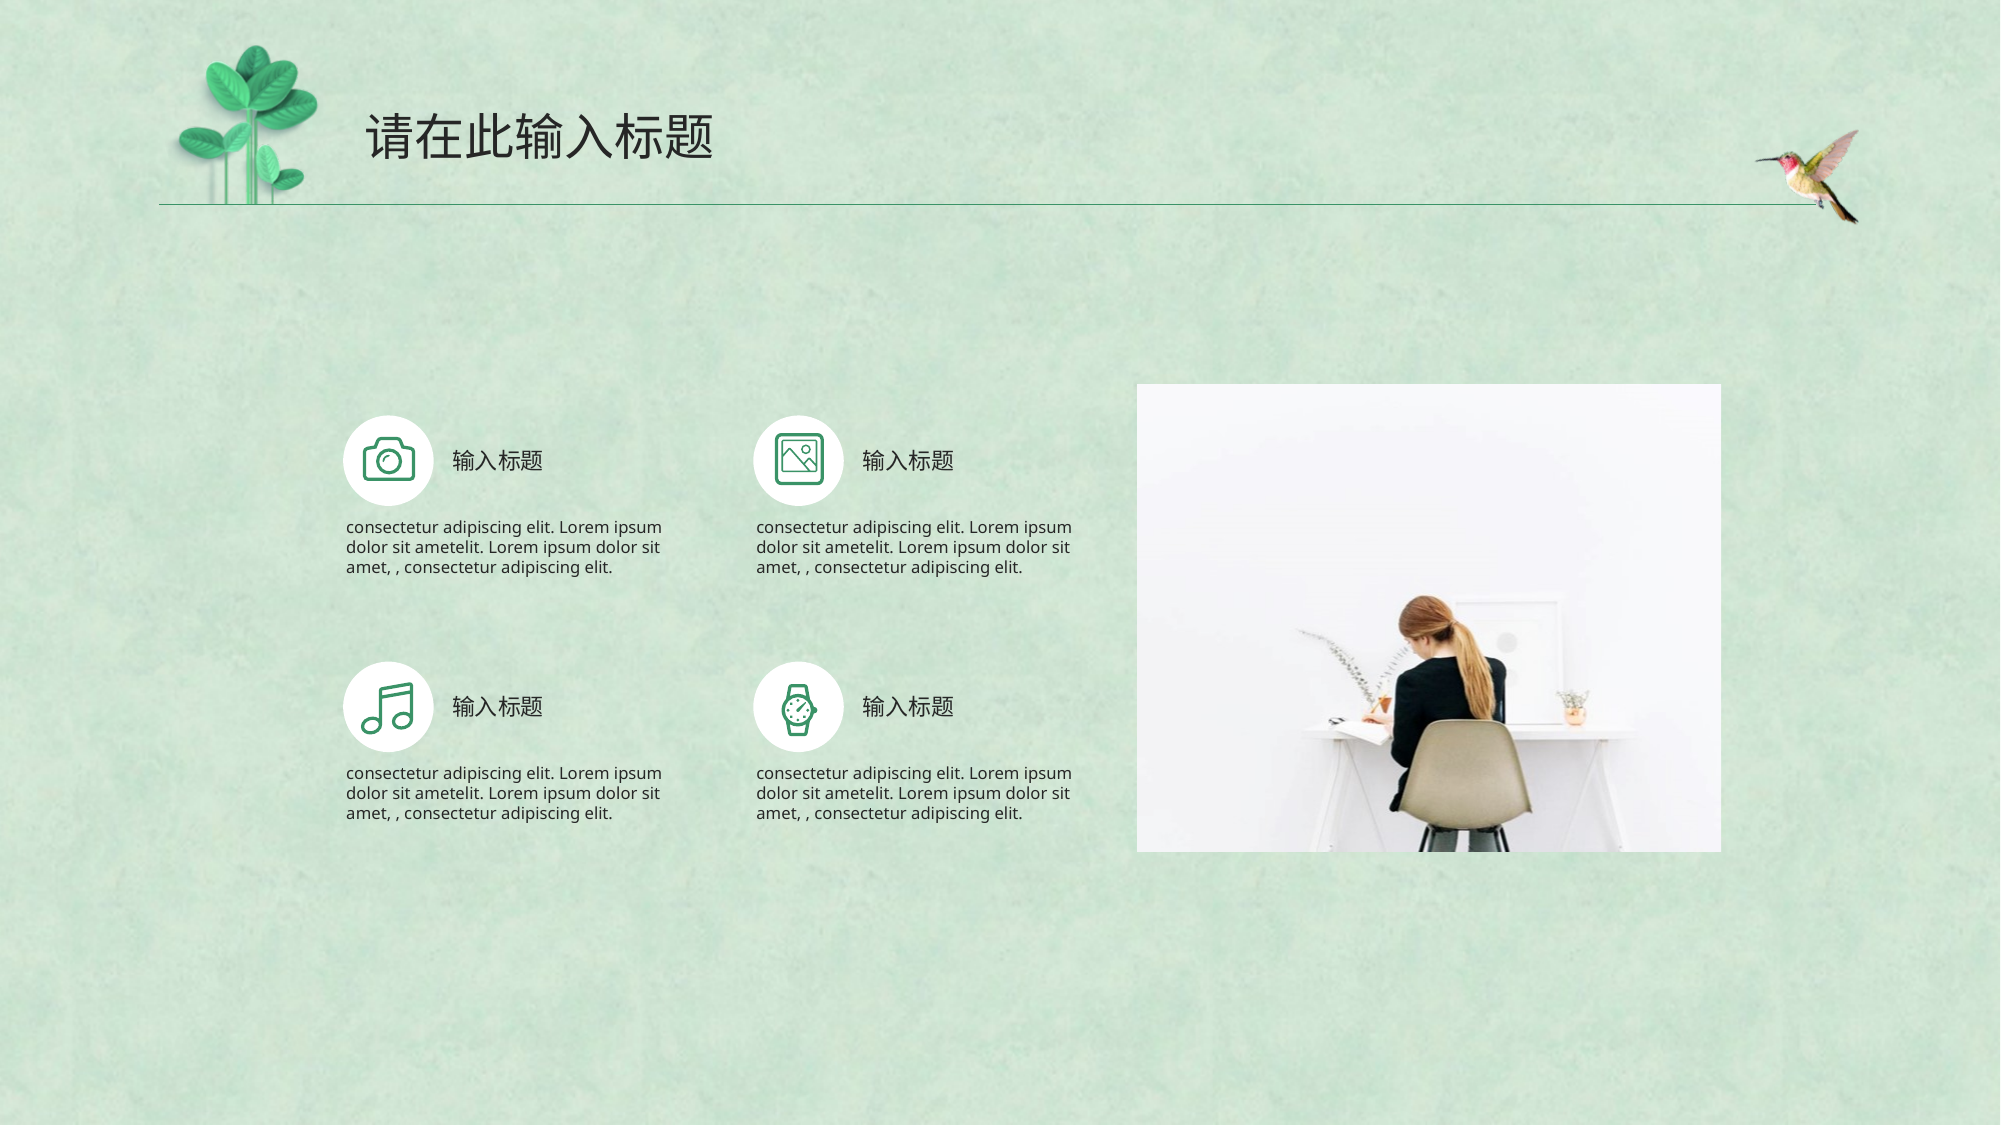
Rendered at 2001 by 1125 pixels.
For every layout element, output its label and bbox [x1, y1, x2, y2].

text_box [741, 661, 1105, 832]
text_box [331, 661, 695, 832]
text_box [85, 24, 1817, 205]
text_box [1136, 383, 1722, 853]
text_box [331, 415, 695, 585]
picture [0, 0, 2001, 1125]
text_box [741, 415, 1105, 585]
